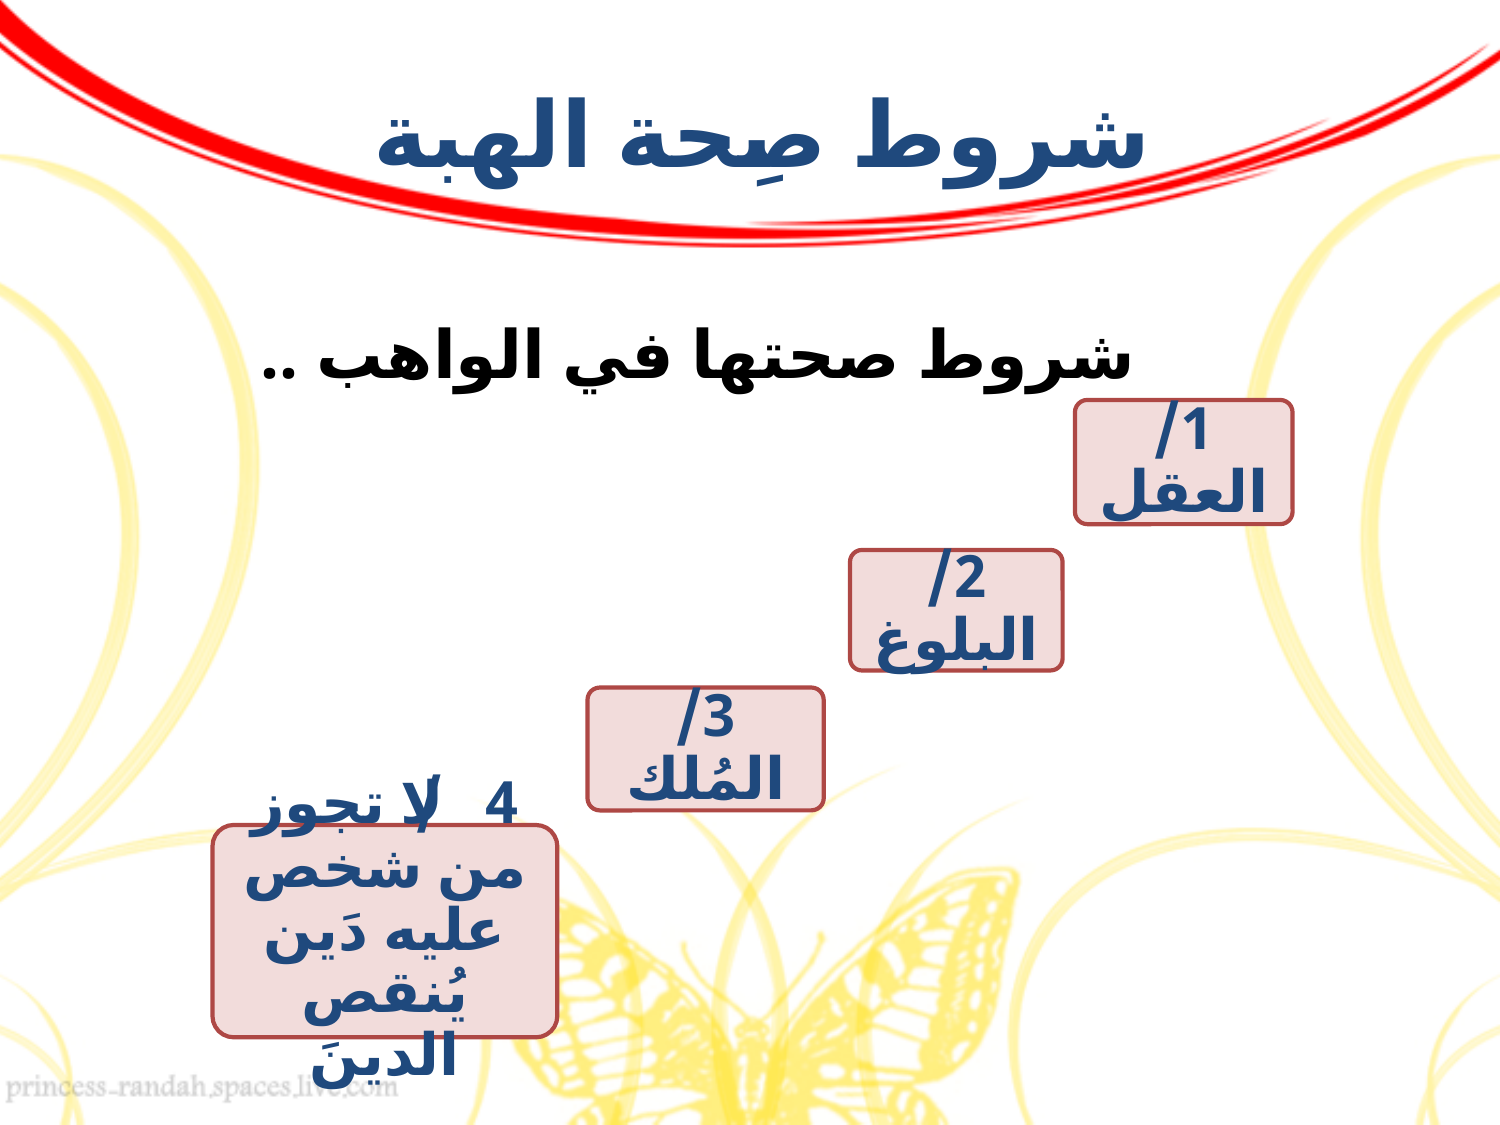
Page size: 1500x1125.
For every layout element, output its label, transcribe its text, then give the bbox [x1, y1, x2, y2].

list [87, 249, 1438, 1076]
title شروط صِحة الهبة [75, 37, 1425, 225]
picture [0, 0, 1500, 1125]
